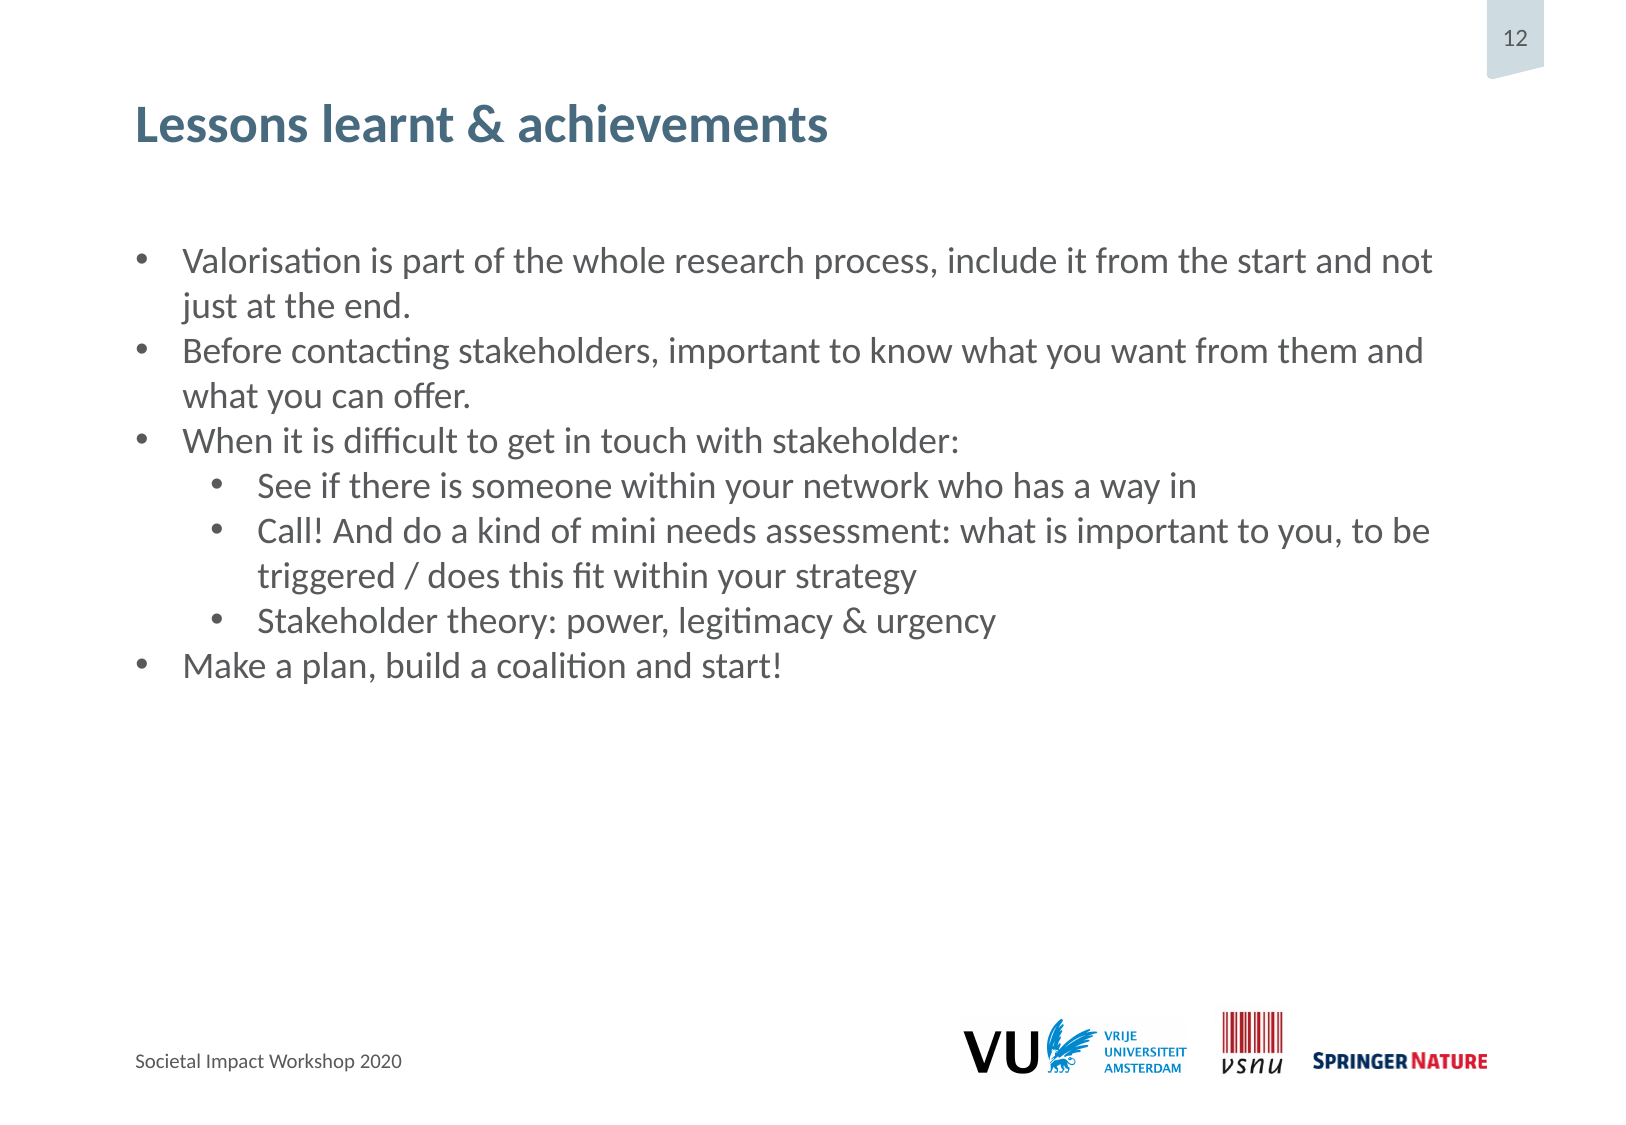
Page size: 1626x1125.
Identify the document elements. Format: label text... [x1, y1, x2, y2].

picture [960, 1018, 1188, 1079]
picture [1313, 1052, 1487, 1069]
list Valorisation is part of the whole research process, include it from the start and not just at the end. Before contacting stakeholders, important to know what you want from them and what you can offer. When it is difficult to get in touch with stakeholder: See if there is someone within your network who has a way in Call! And do a kind of mini needs assessment: what is important to you, to be triggered / does this fit within your strategy Stakeholder theory: power, legitimacy & urgency Make a plan, build a coalition and start! [135, 235, 1487, 282]
picture [1215, 1005, 1289, 1080]
title Lessons learnt & achievements [135, 88, 1487, 149]
